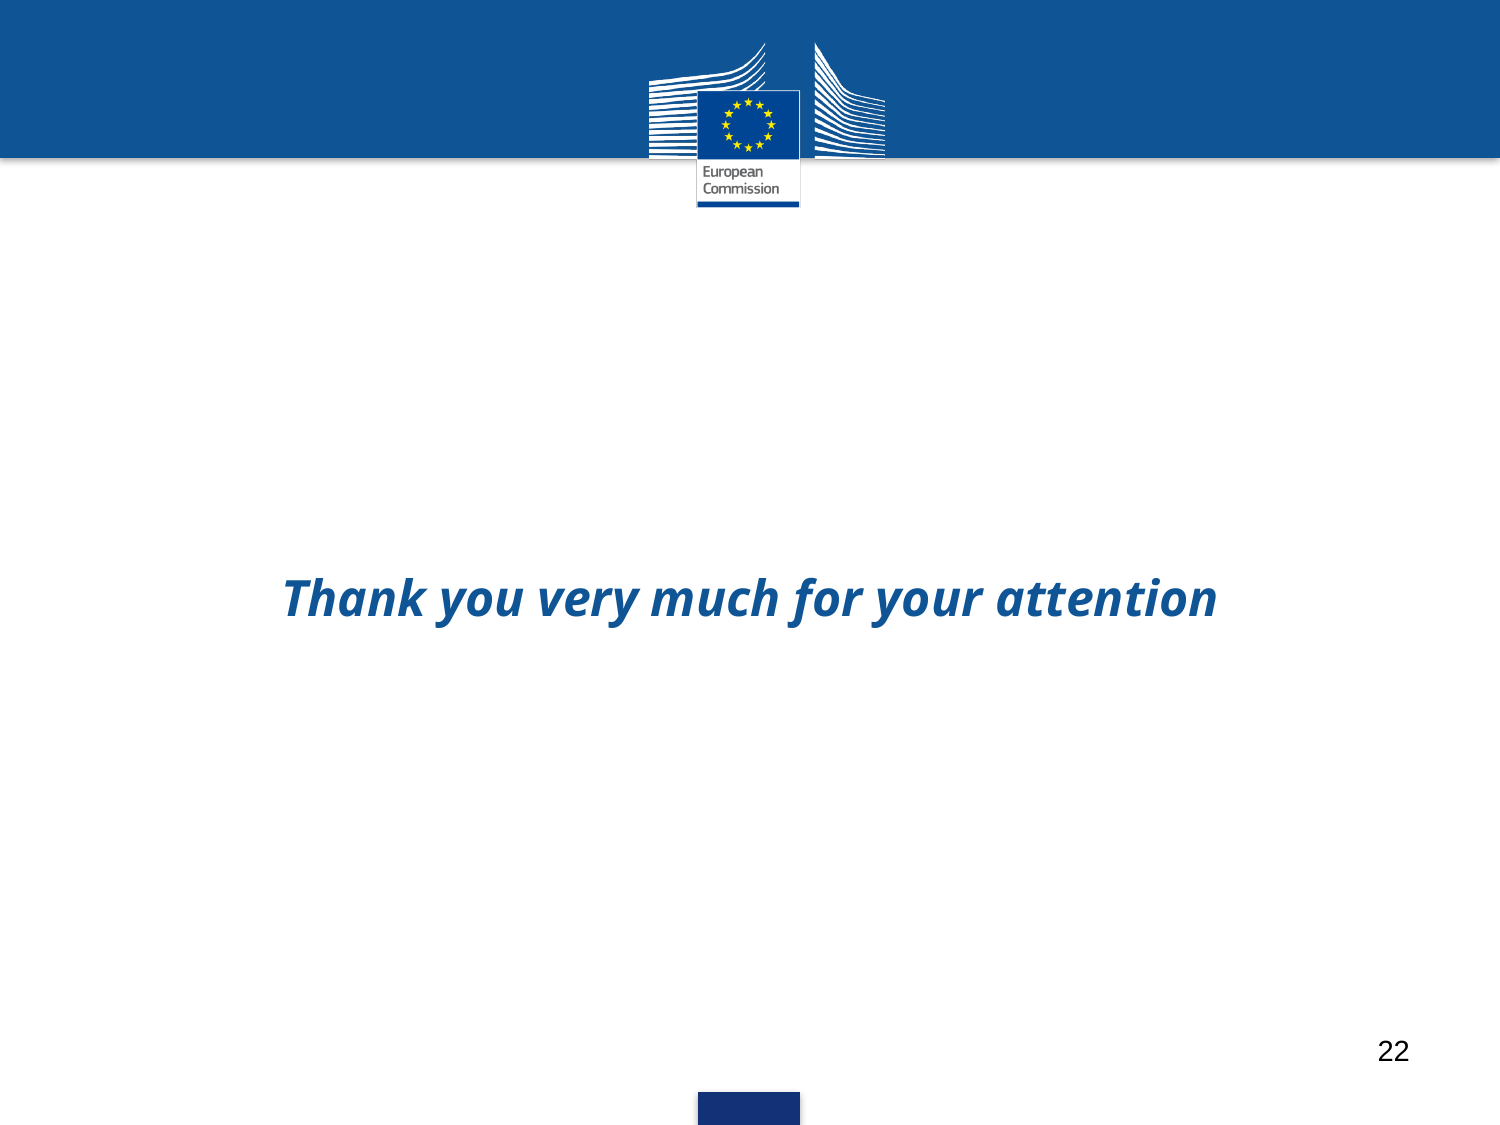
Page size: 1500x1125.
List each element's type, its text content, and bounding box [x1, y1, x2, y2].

picture [649, 42, 885, 208]
slide_number 22 [1074, 1024, 1425, 1103]
list Thank you very much for your attention [75, 278, 1425, 988]
